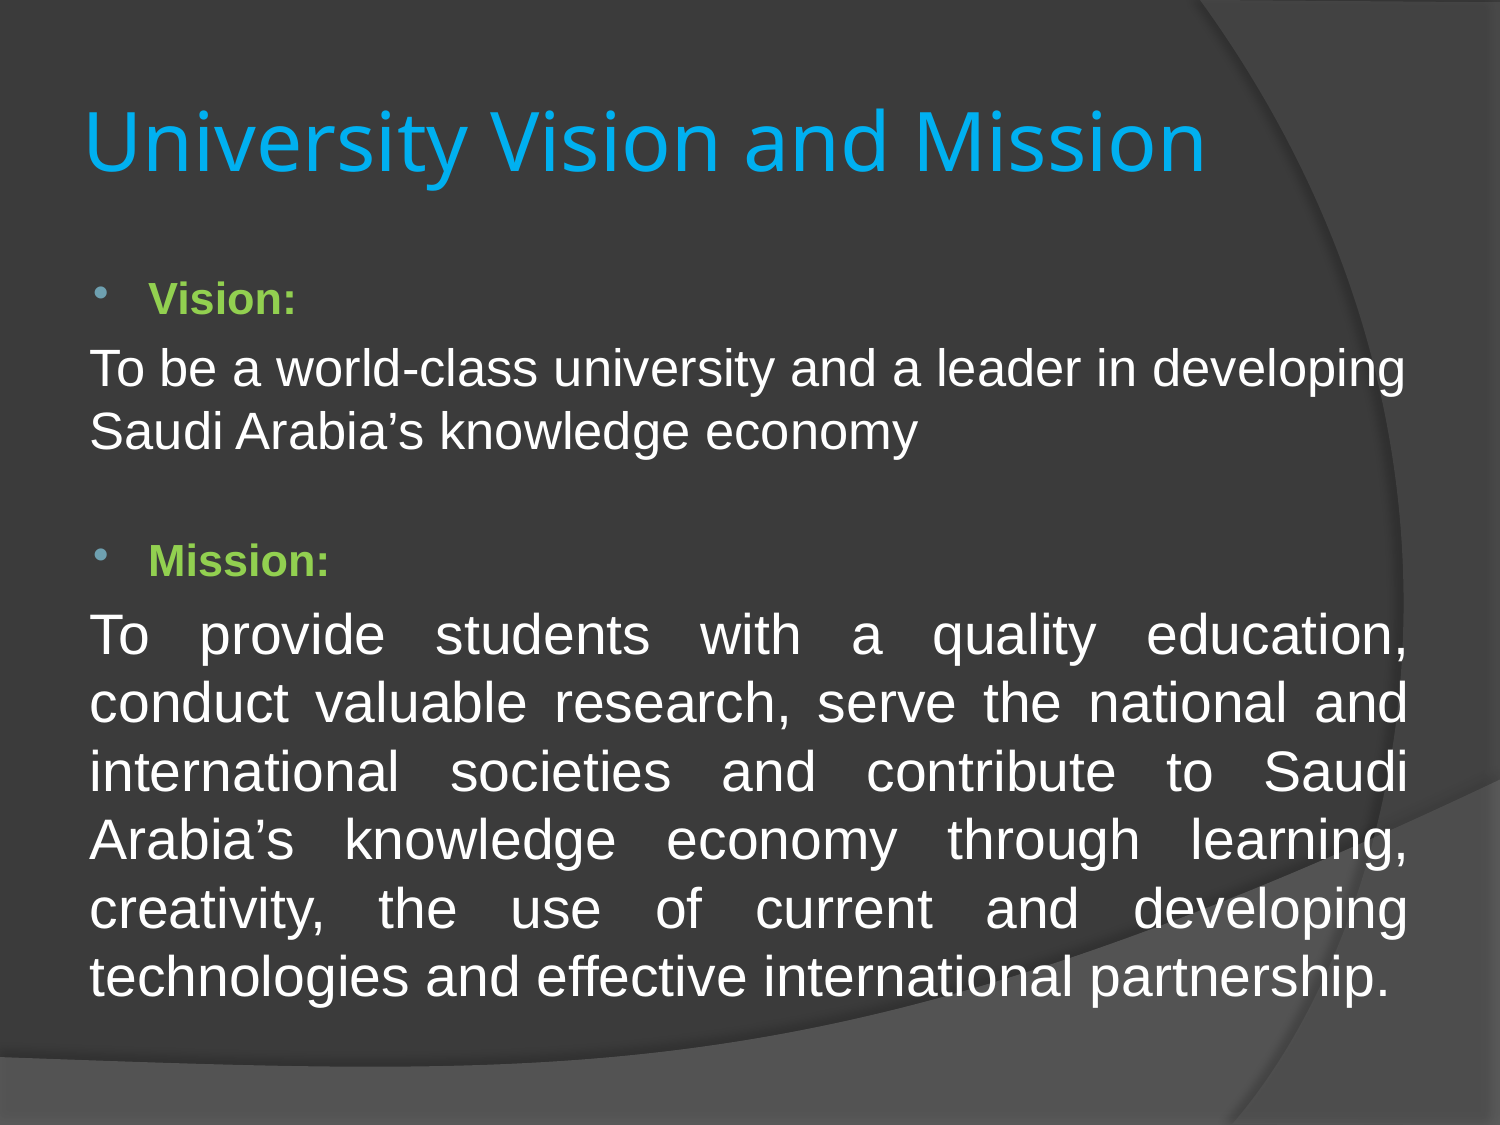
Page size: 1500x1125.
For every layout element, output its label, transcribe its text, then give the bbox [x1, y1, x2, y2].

list Vision: To be a world-class university and a leader in developing Saudi Arabia’s knowledge economy Mission: To provide students with a quality education, conduct valuable research, serve the national and international societies and contribute to Saudi Arabia’s knowledge economy through learning, creativity, the use of current and developing technologies and effective international partnership. [75, 262, 1425, 1063]
title University Vision and Mission [75, 45, 1388, 233]
